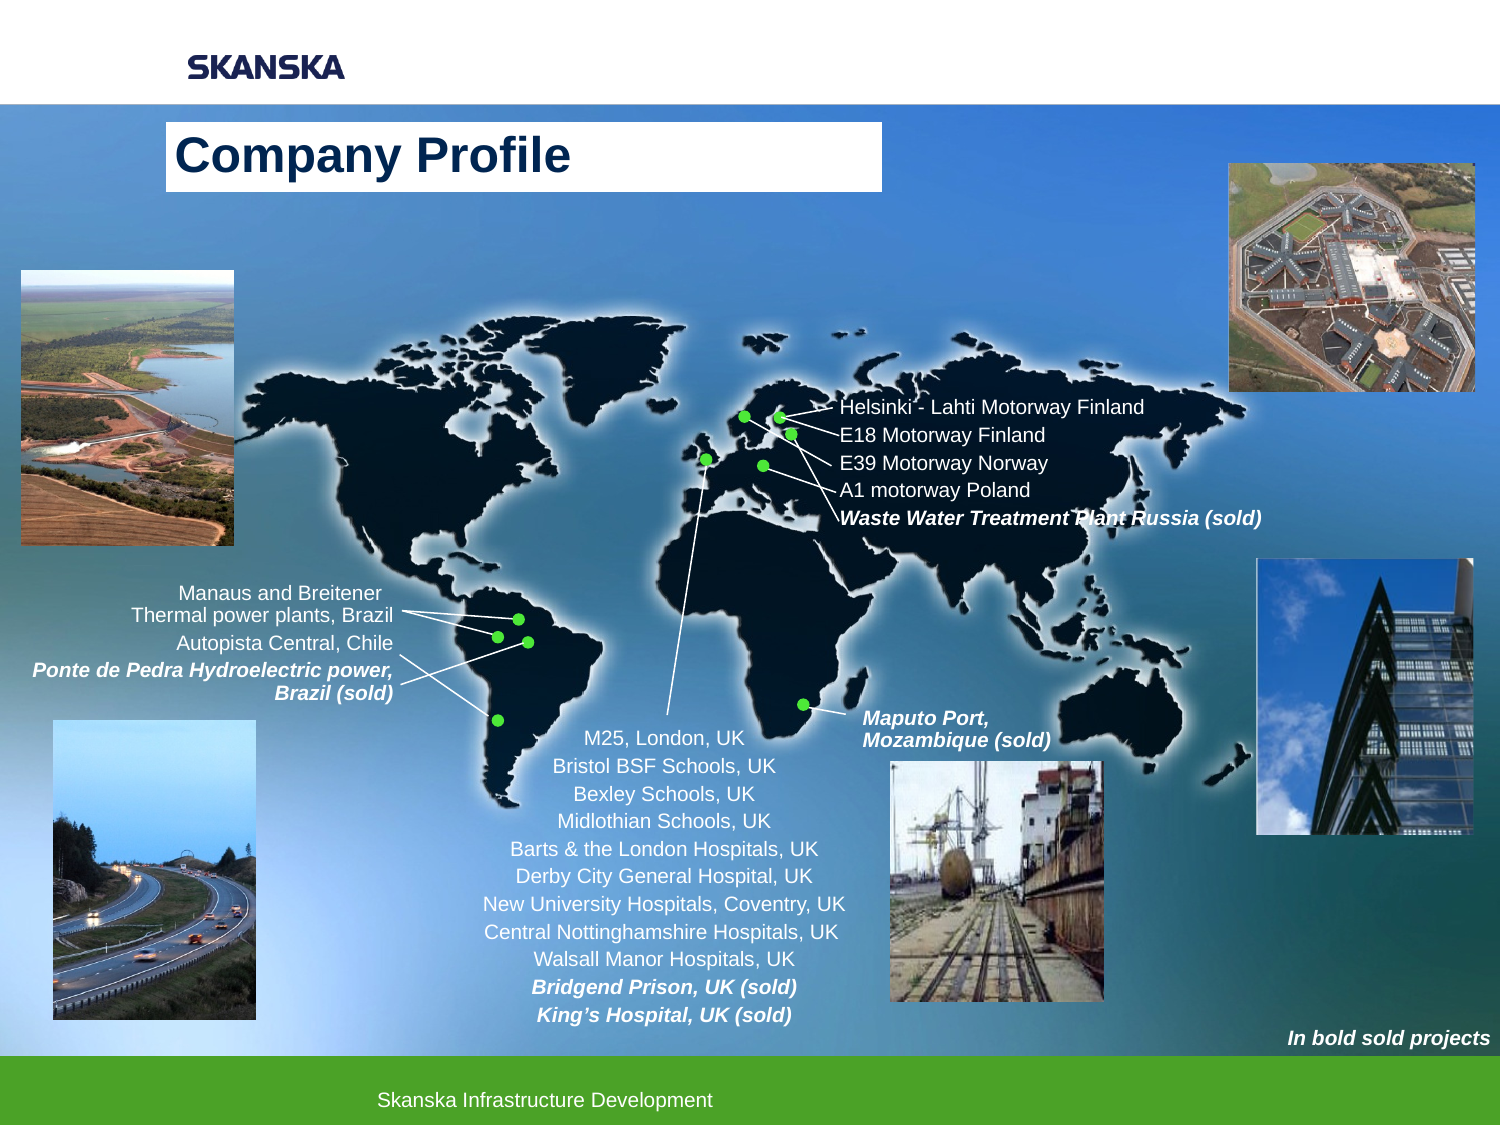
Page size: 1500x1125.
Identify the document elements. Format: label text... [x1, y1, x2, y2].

footer Skanska Infrastructure Development [361, 1078, 1284, 1110]
picture [0, 105, 1500, 1057]
picture [188, 55, 345, 79]
